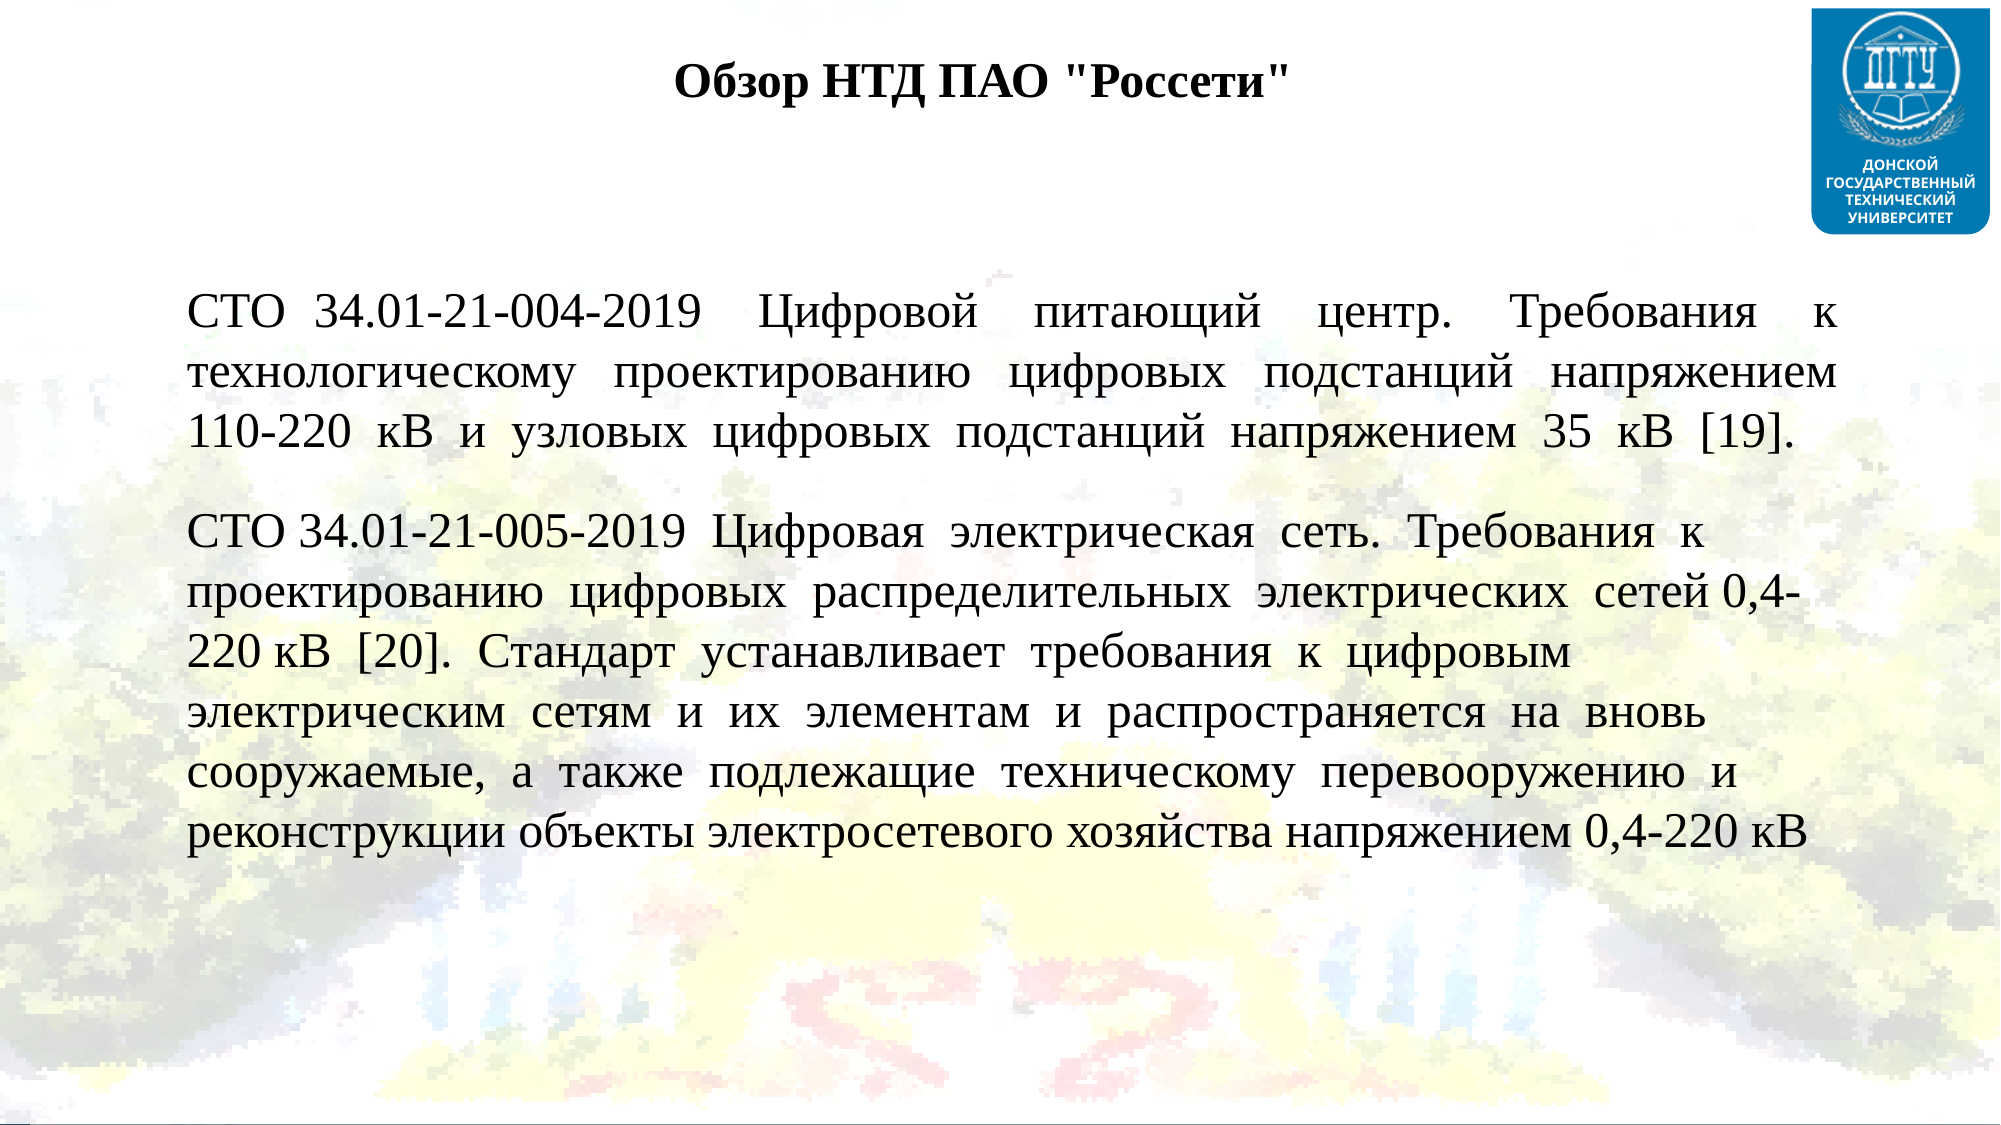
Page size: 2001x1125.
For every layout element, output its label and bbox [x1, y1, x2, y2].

text_box [1801, 8, 2000, 236]
picture [0, 0, 2000, 1125]
